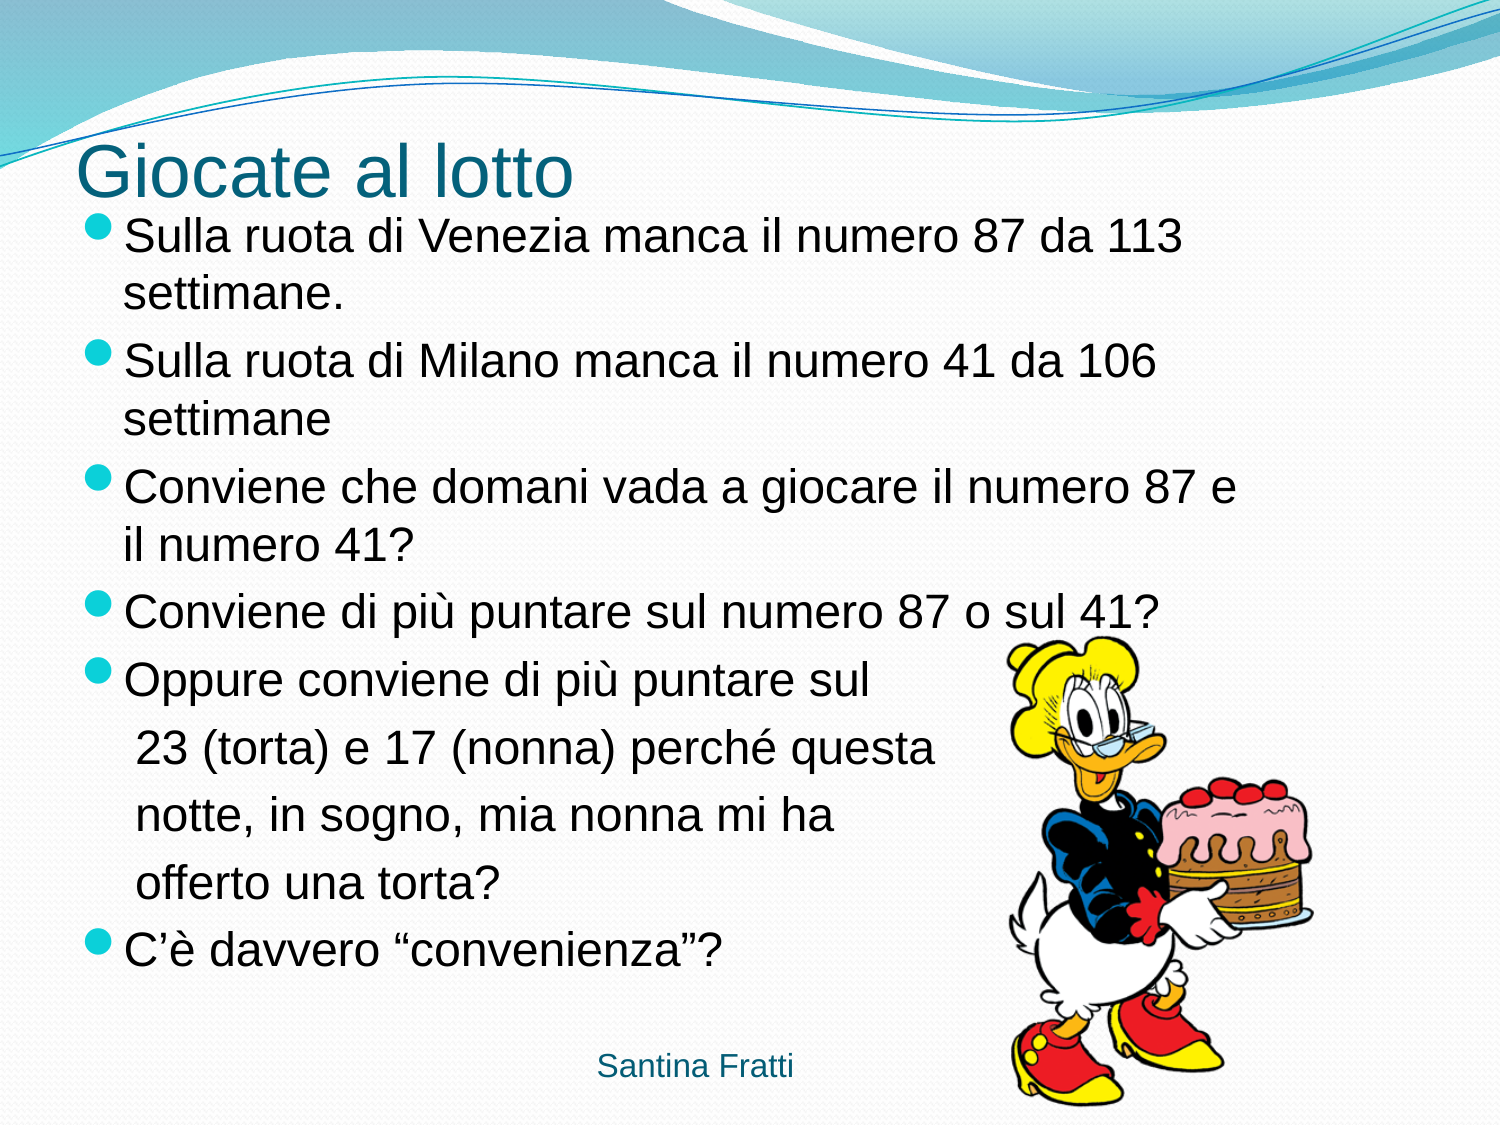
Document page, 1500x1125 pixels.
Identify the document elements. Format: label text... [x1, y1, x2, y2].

list Sulla ruota di Venezia manca il numero 87 da 113 settimane. Sulla ruota di Milano manca il numero 41 da 106 settimane Conviene che domani vada a giocare il numero 87 e il numero 41? Conviene di più puntare sul numero 87 o sul 41? Oppure conviene di più puntare sul 23 (torta) e 17 (nonna) perché questa notte, in sogno, mia nonna mi ha offerto una torta? C’è davvero “convenienza”? [66, 196, 1272, 992]
title Giocate al lotto [75, 115, 1425, 303]
footer Santina Fratti [395, 1046, 967, 1085]
title Invalsi 2015 3^ media d12 [967, 622, 974, 992]
picture [974, 621, 1333, 1112]
